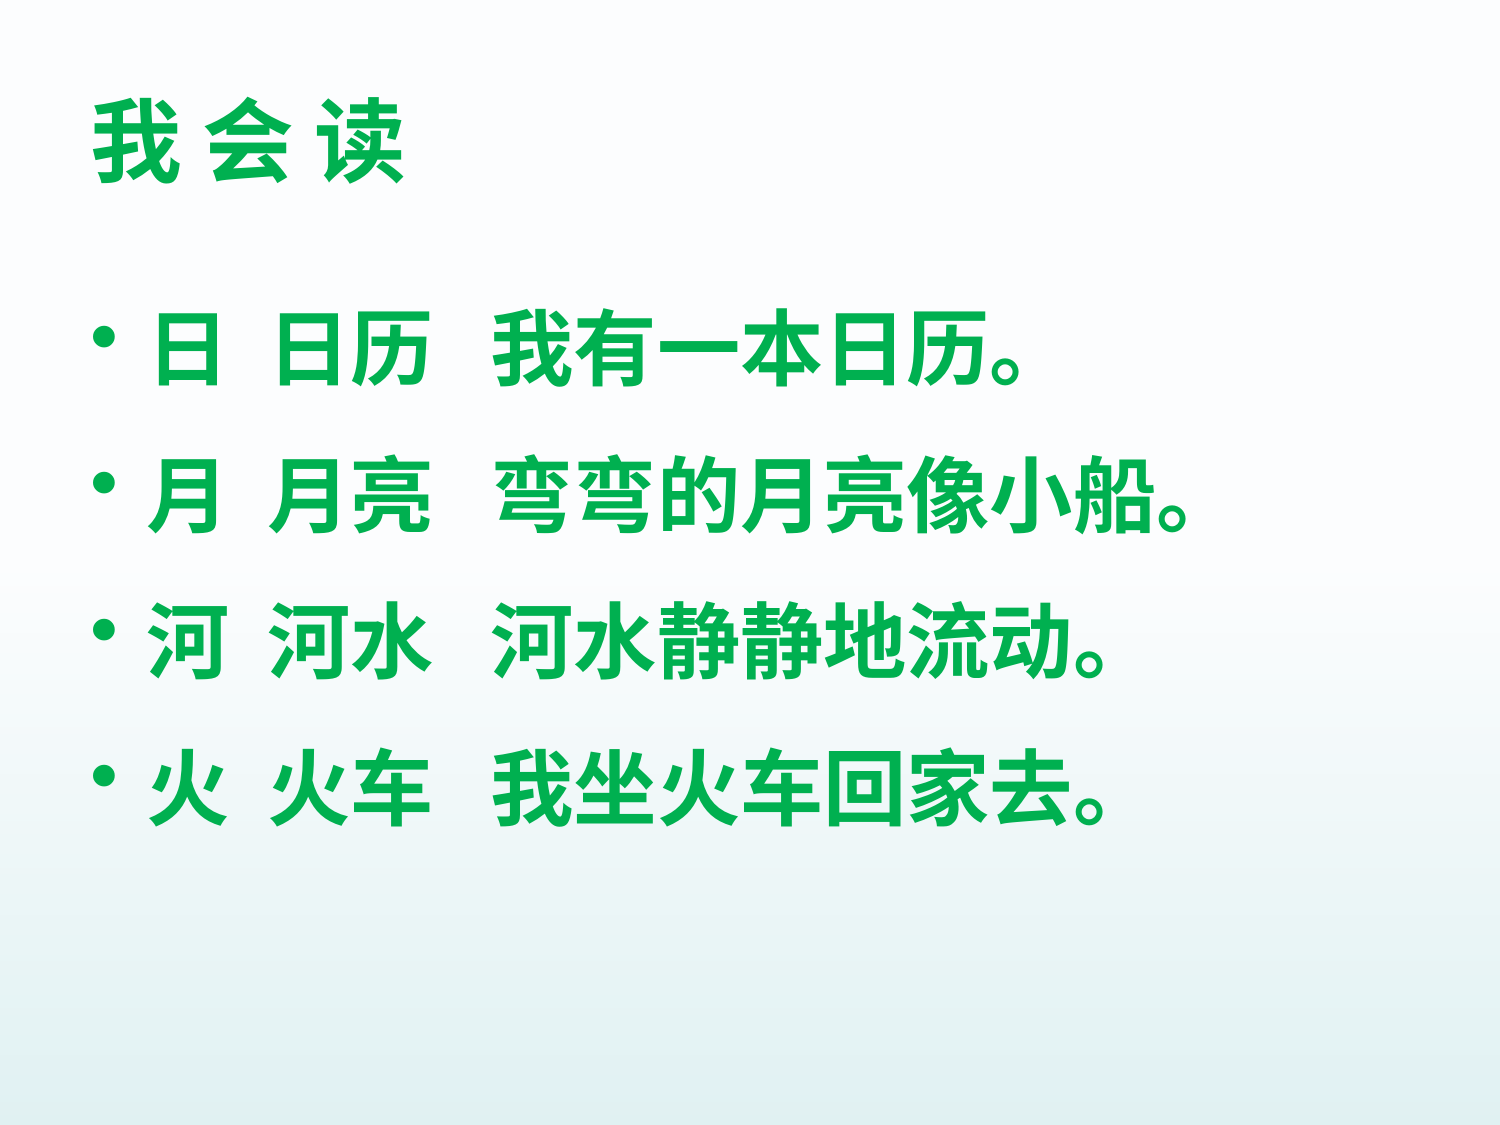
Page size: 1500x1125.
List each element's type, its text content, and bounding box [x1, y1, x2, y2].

list 日 日历 我有一本日历。 月 月亮 弯弯的月亮像小船。 河 河水 河水静静地流动。 火 火车 我坐火车回家去。 [75, 258, 1425, 1002]
title 我 会 读 [75, 45, 1425, 233]
